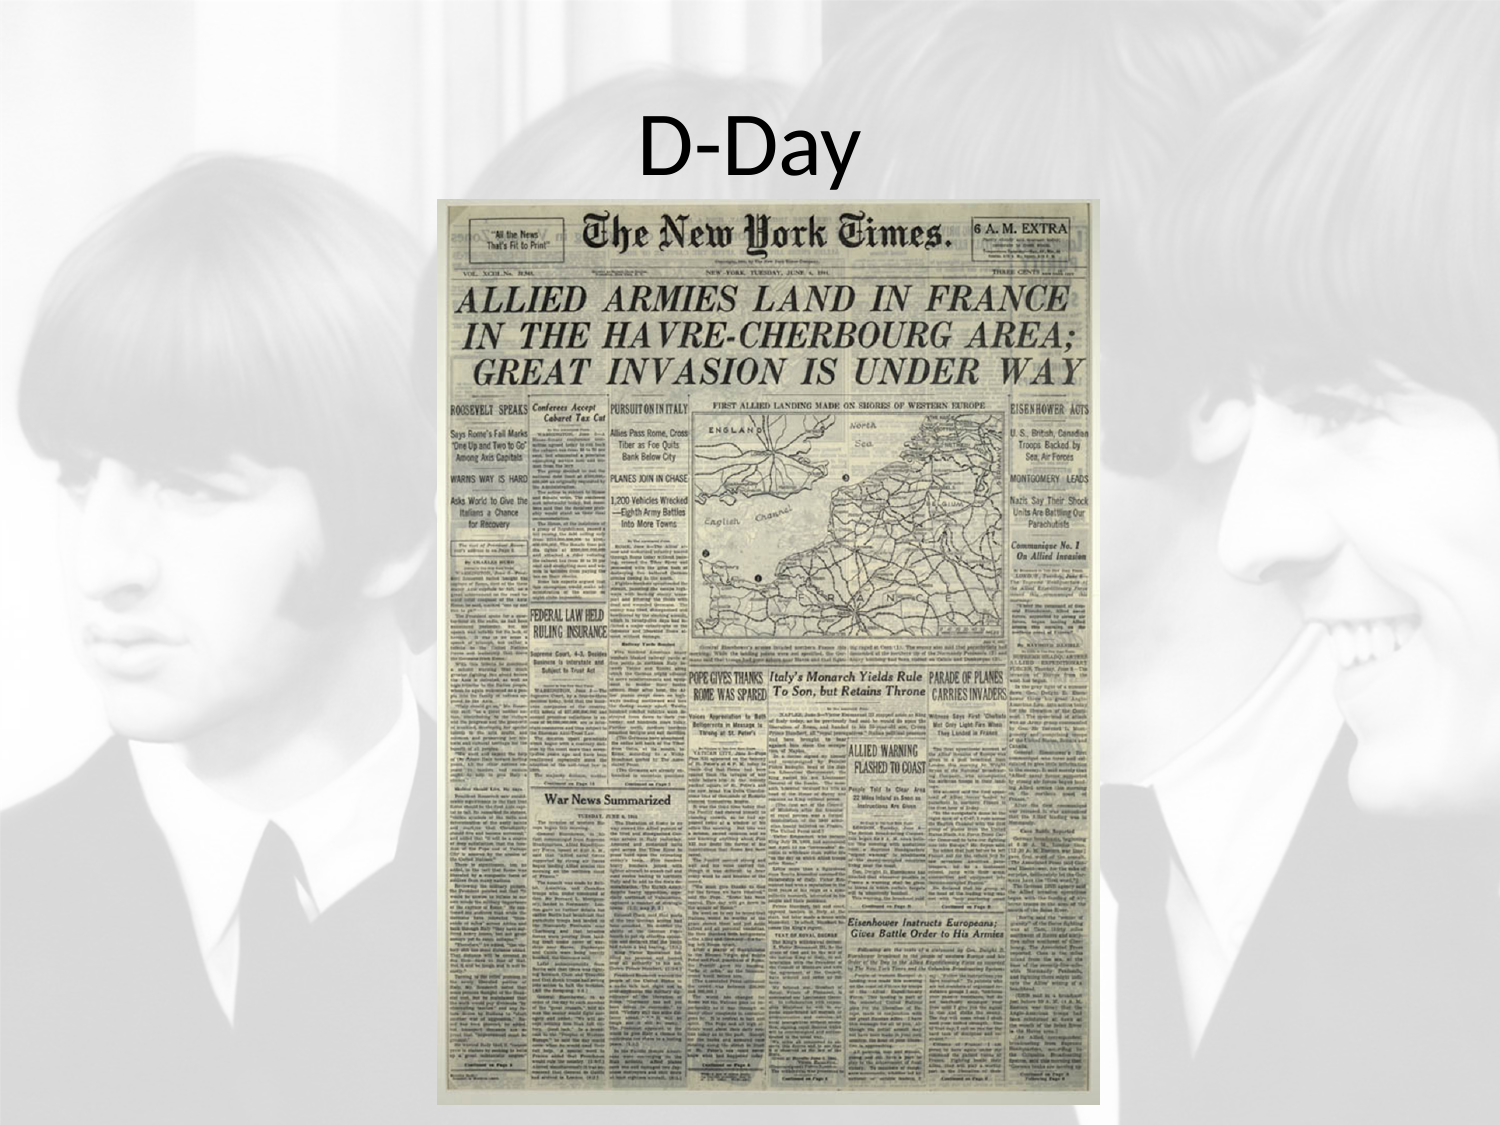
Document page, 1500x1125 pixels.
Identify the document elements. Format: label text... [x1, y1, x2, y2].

title D-Day [75, 45, 1425, 233]
picture [437, 199, 1101, 1106]
